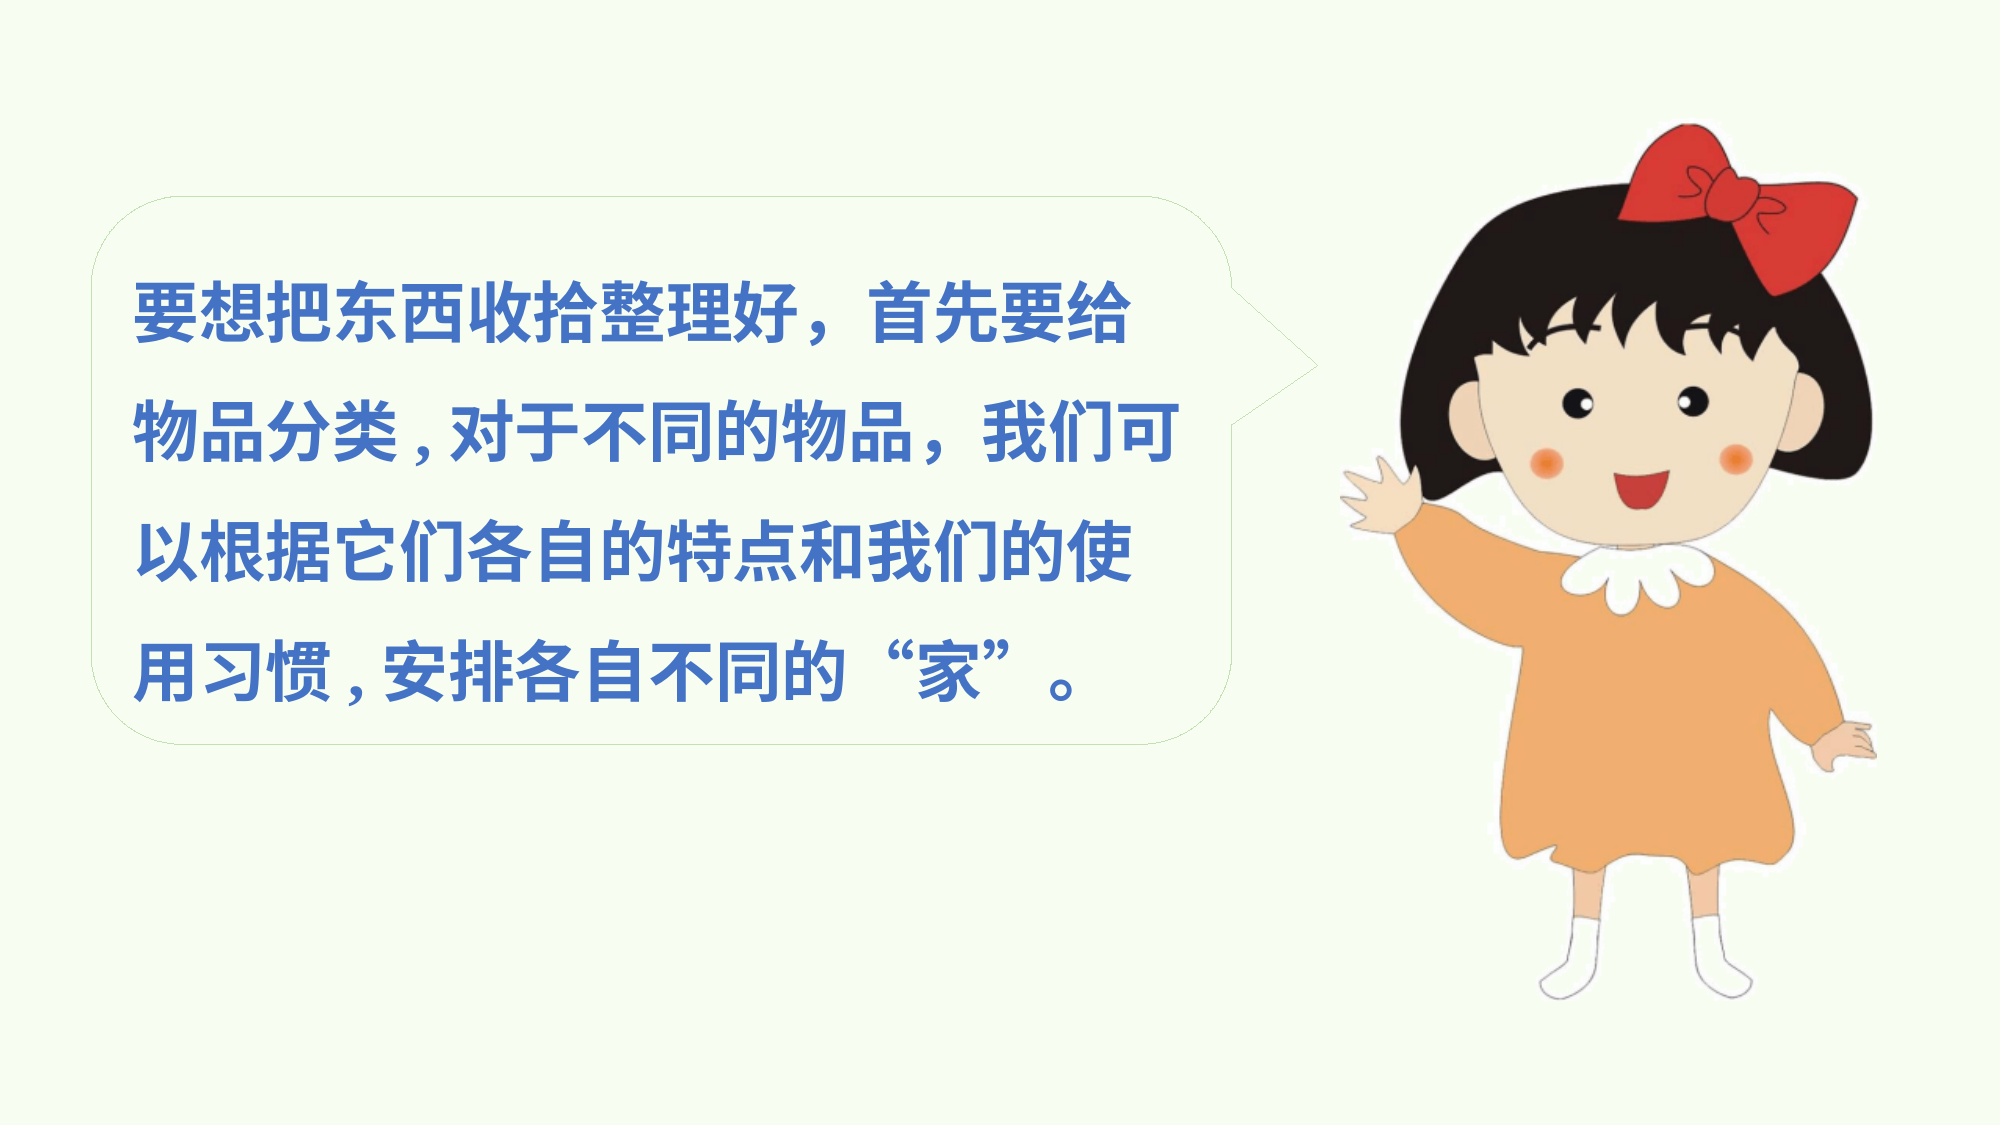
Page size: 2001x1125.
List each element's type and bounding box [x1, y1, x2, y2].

text_box [90, 86, 1877, 1039]
